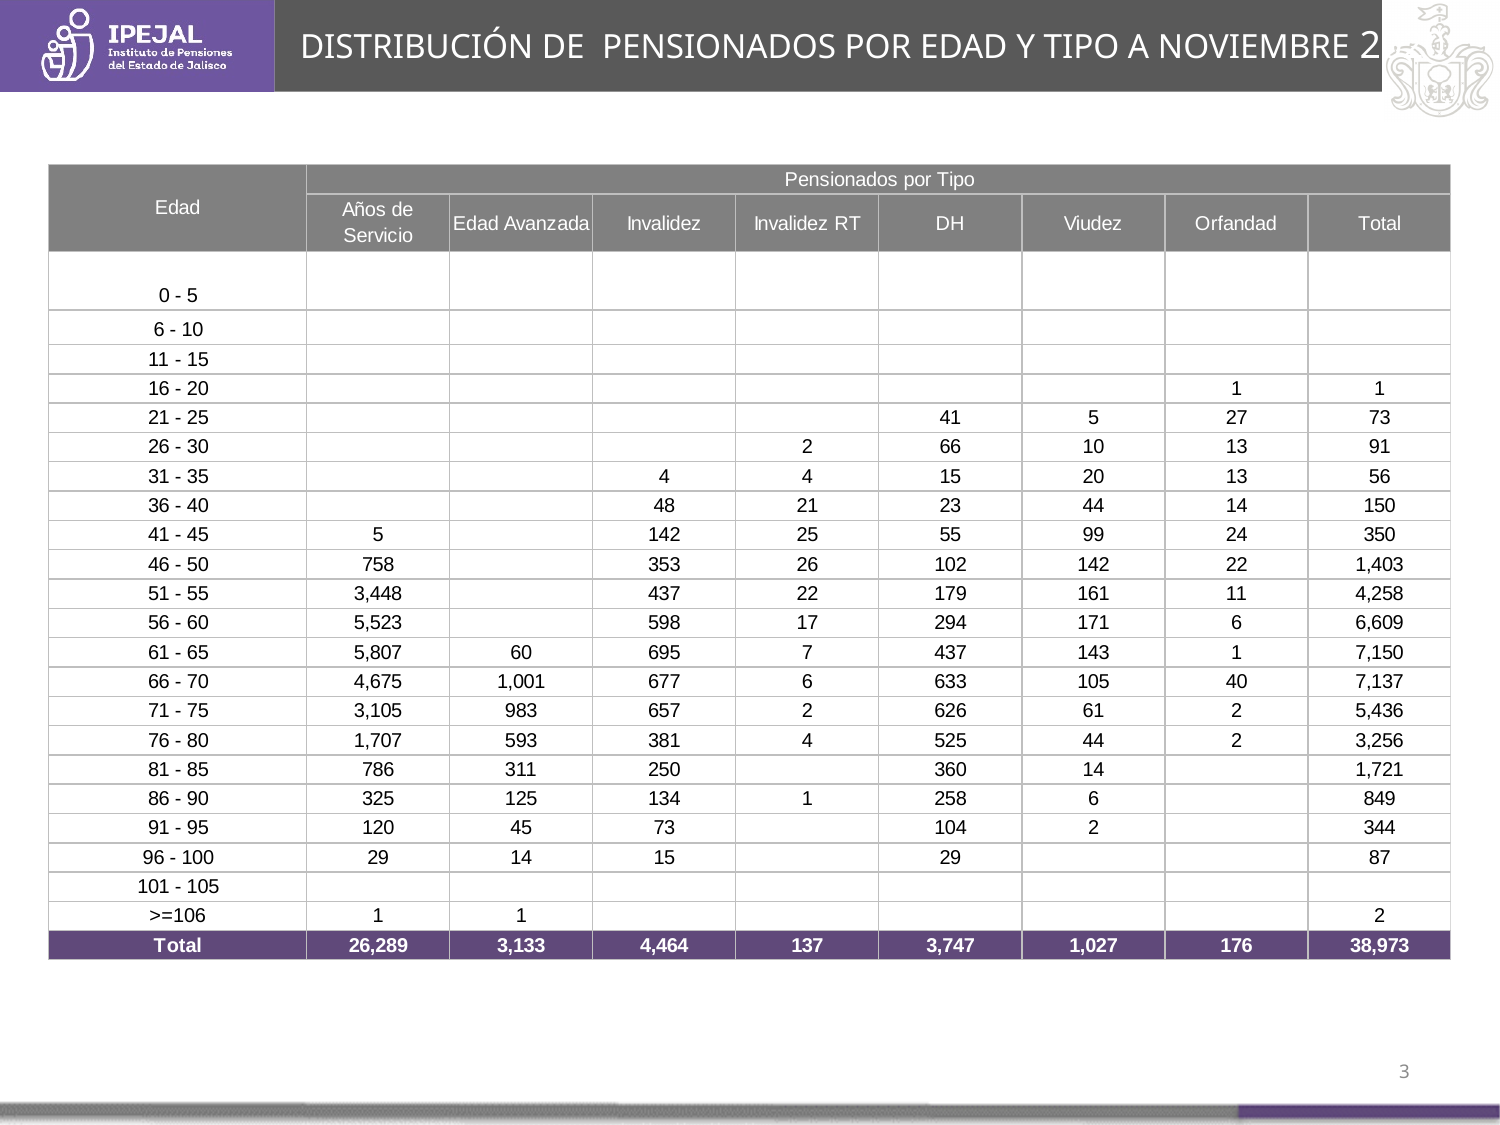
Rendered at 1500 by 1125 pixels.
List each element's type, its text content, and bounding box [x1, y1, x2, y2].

picture [0, 1096, 1500, 1125]
text_box DISTRIBUCIÓN DE PENSIONADOS POR EDAD Y TIPO A NOVIEMBRE 2020 [285, 19, 1500, 74]
slide_number 3 [1074, 1042, 1425, 1103]
picture [0, 0, 275, 92]
picture [47, 164, 1452, 961]
